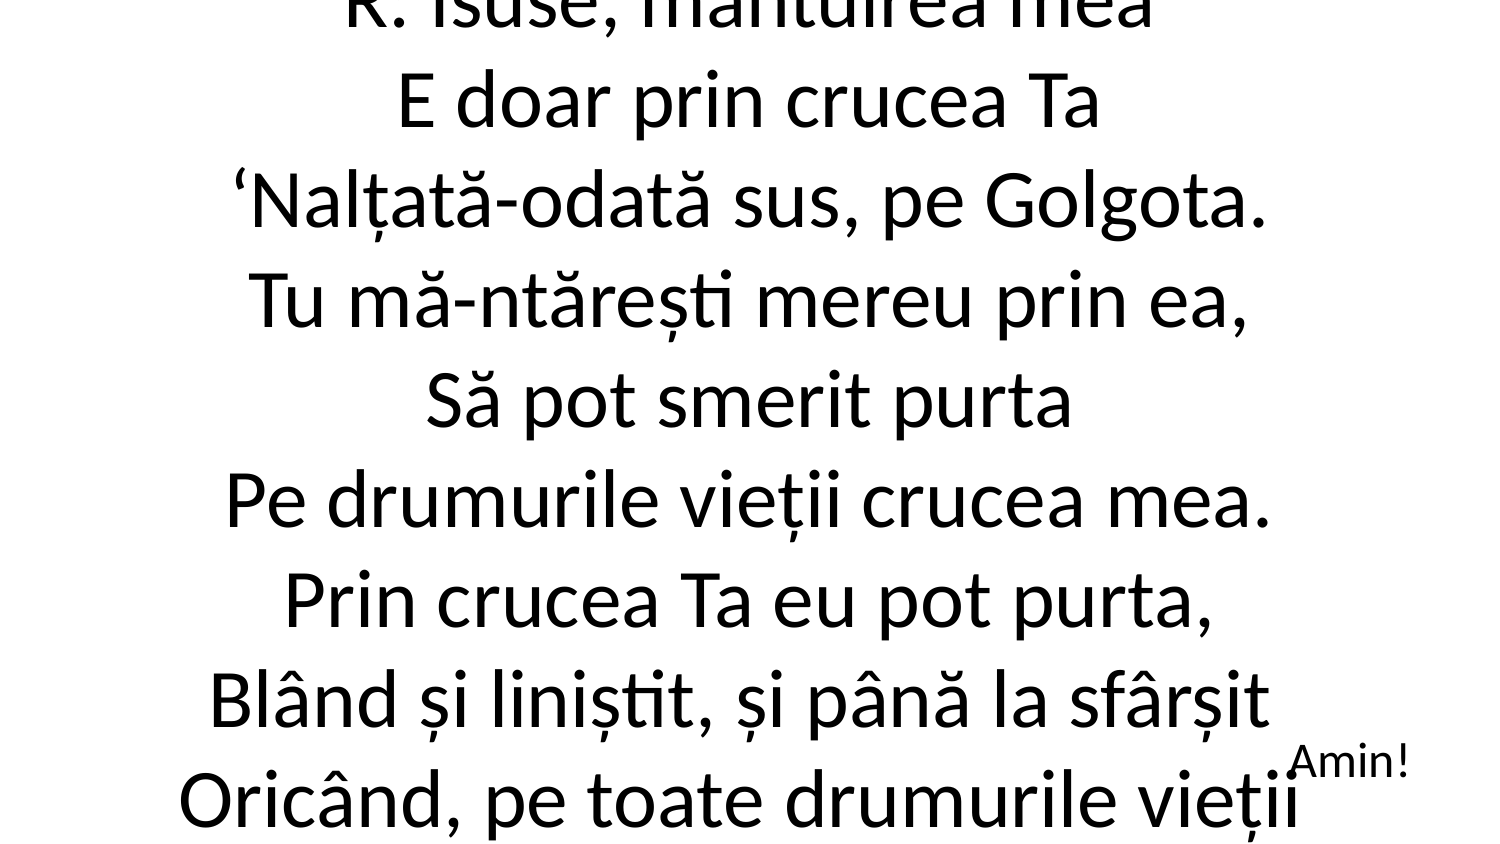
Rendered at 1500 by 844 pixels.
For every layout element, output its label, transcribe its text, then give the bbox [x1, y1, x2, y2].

text_box R: Isuse, mântuirea mea E doar prin crucea Ta ‘Nalțată-odată sus, pe Golgota. Tu mă-ntărești mereu prin ea, Să pot smerit purta Pe drumurile vieții crucea mea. Prin crucea Ta eu pot purta, Blând și liniștit, și până la sfârșit Oricând, pe toate drumurile vieții Crucea mea. [164, 0, 1336, 844]
text_box Amin! [1273, 674, 1427, 795]
